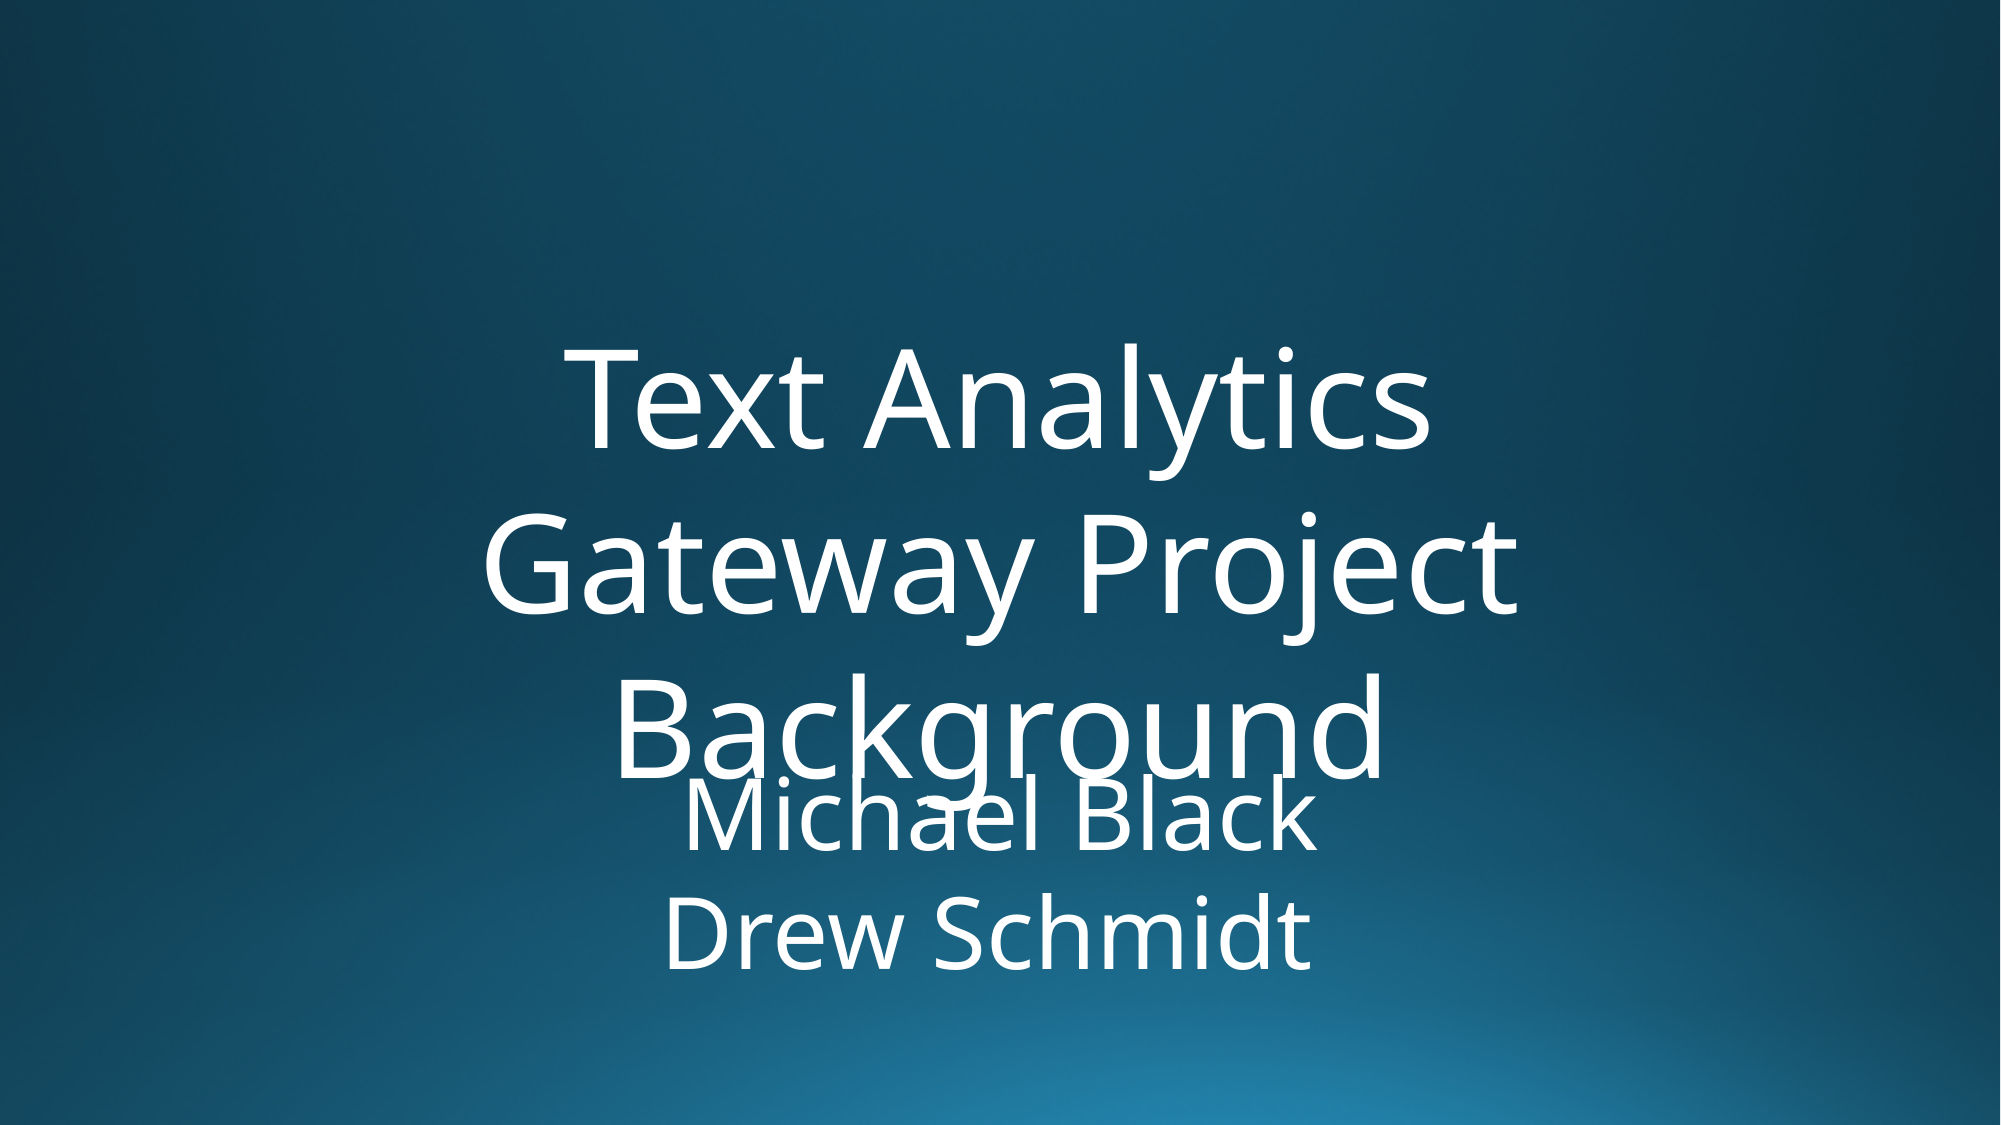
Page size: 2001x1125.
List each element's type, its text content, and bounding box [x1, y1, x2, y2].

text_box Text Analytics Gateway Project Background [254, 303, 1746, 742]
picture [0, 0, 2001, 1125]
text_box Michael Black Drew Schmidt [244, 742, 1756, 998]
